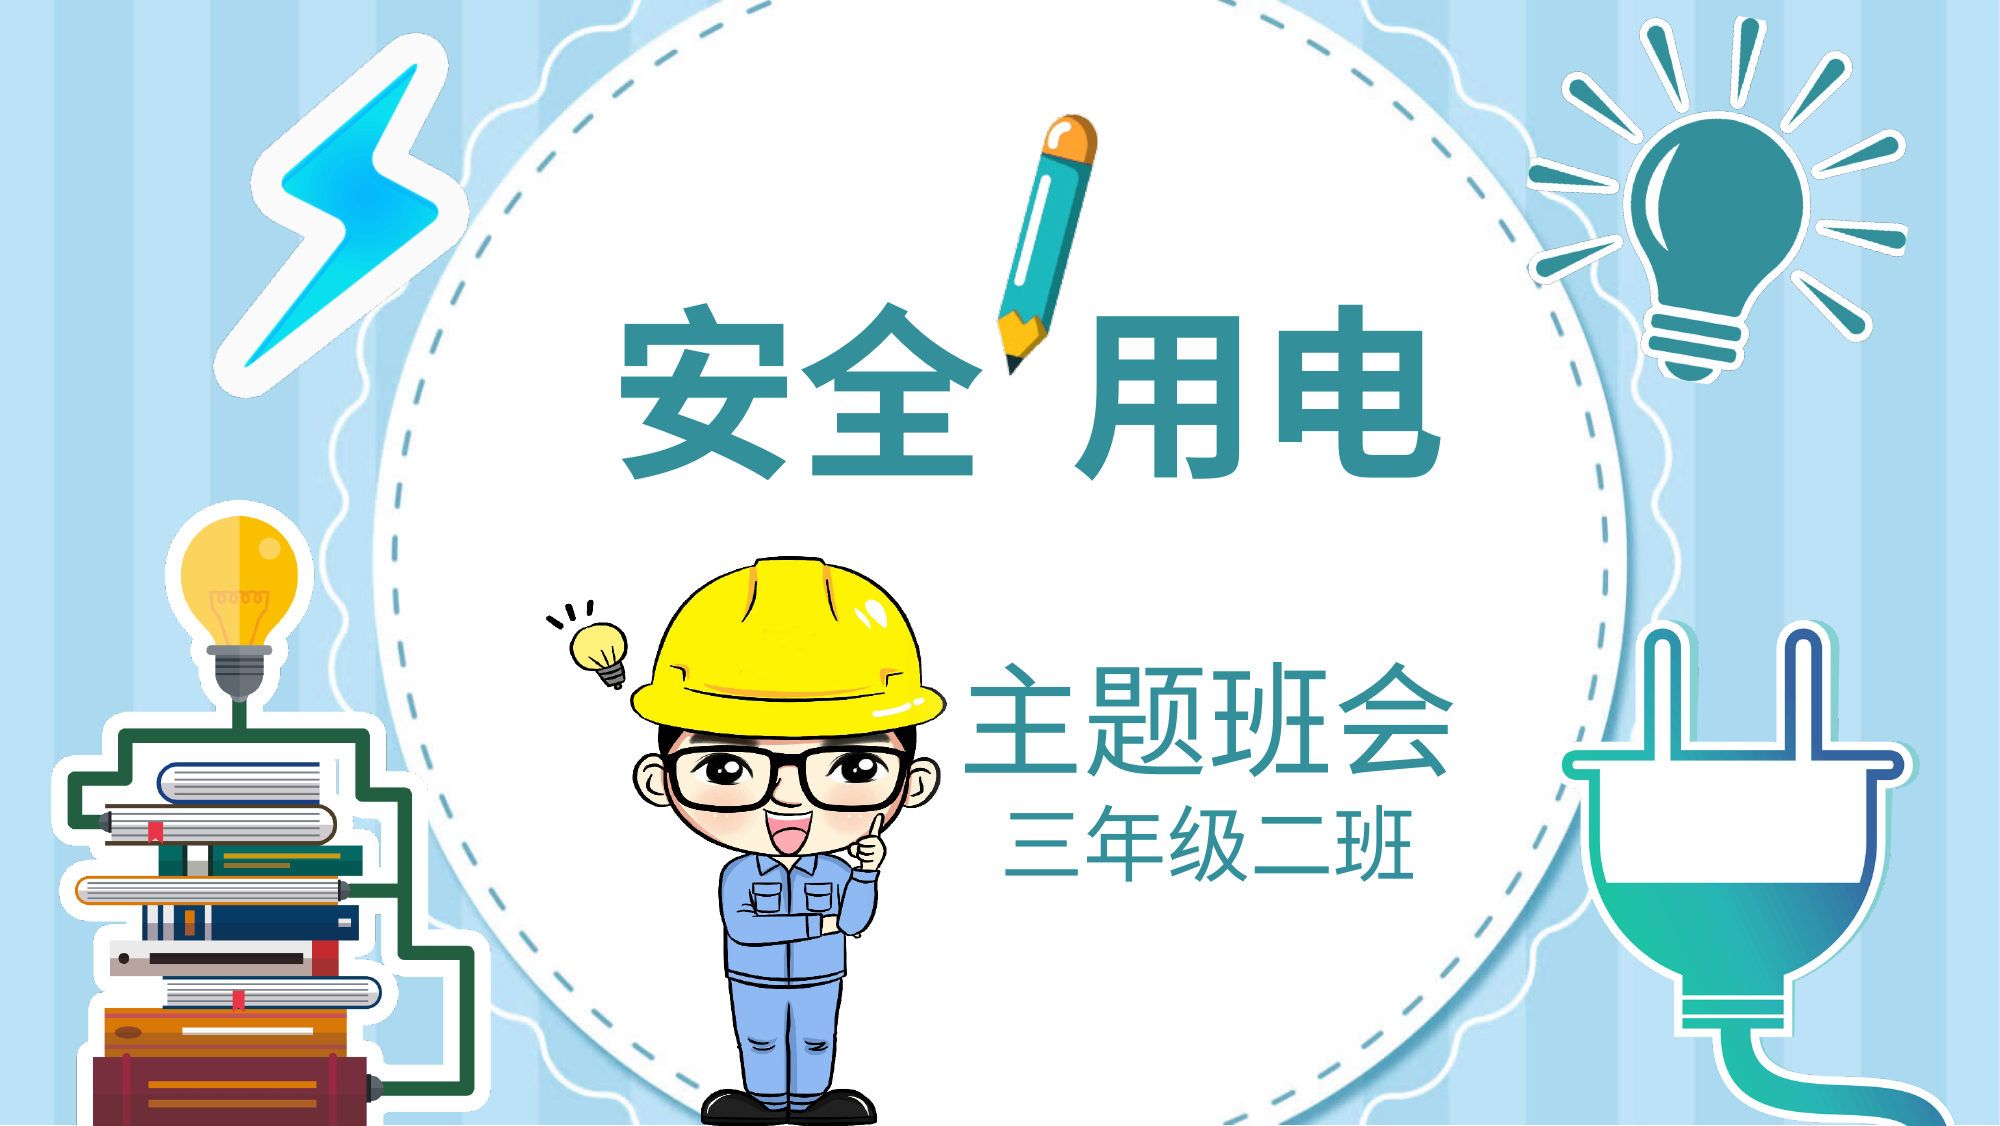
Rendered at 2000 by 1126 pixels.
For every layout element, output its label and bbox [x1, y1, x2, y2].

picture [0, 0, 2000, 1126]
text_box [527, 58, 1765, 896]
